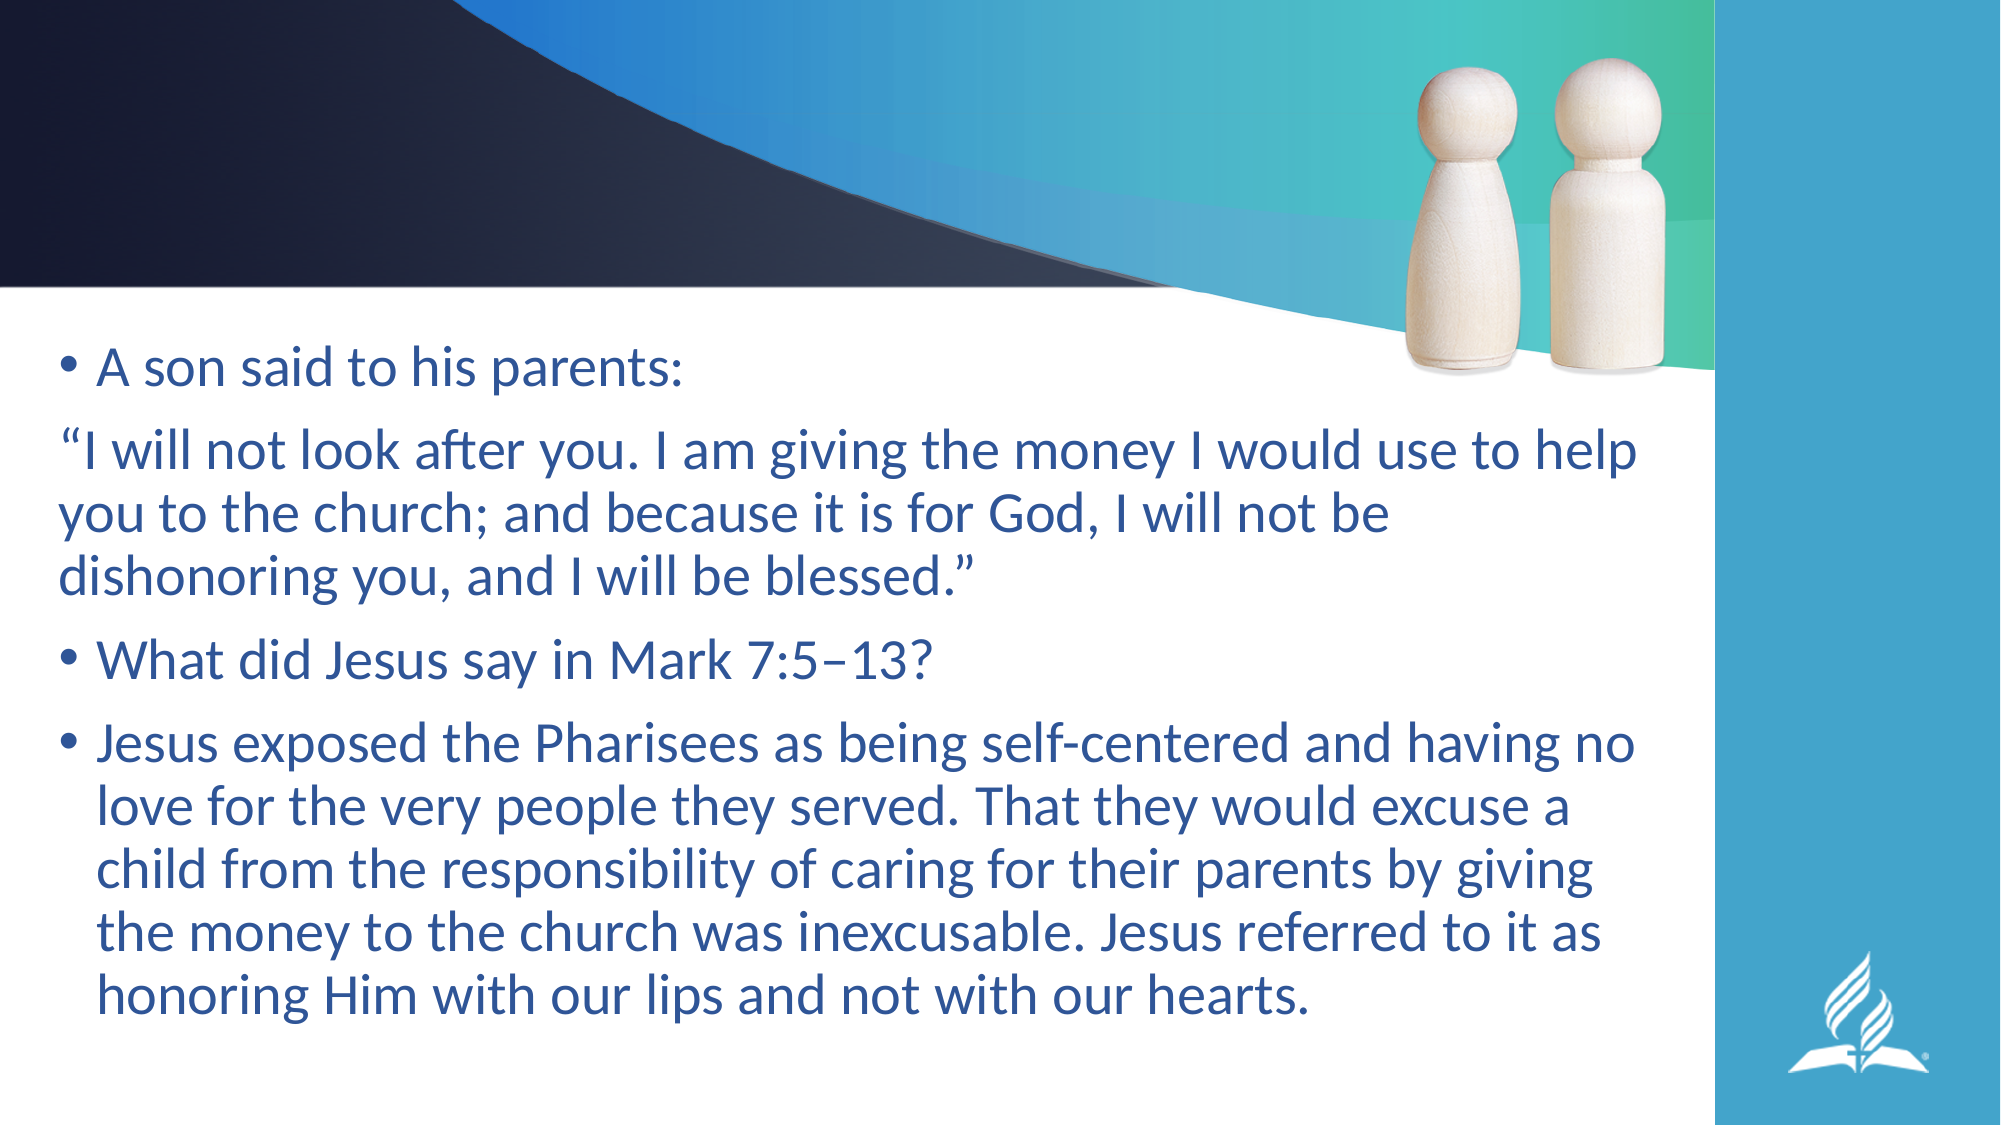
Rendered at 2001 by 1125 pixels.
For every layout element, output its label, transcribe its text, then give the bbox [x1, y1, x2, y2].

list A son said to his parents: “I will not look after you. I am giving the money I would use to help you to the church; and because it is for God, I will not be dishonoring you, and I will be blessed.” What did Jesus say in Mark 7:5–13? Jesus exposed the Pharisees as being self-centered and having no love for the very people they served. That they would excuse a child from the responsibility of caring for their parents by giving the money to the church was inexcusable. Jesus referred to it as honoring Him with our lips and not with our hearts. [43, 328, 1678, 1043]
picture [0, 0, 2001, 1125]
